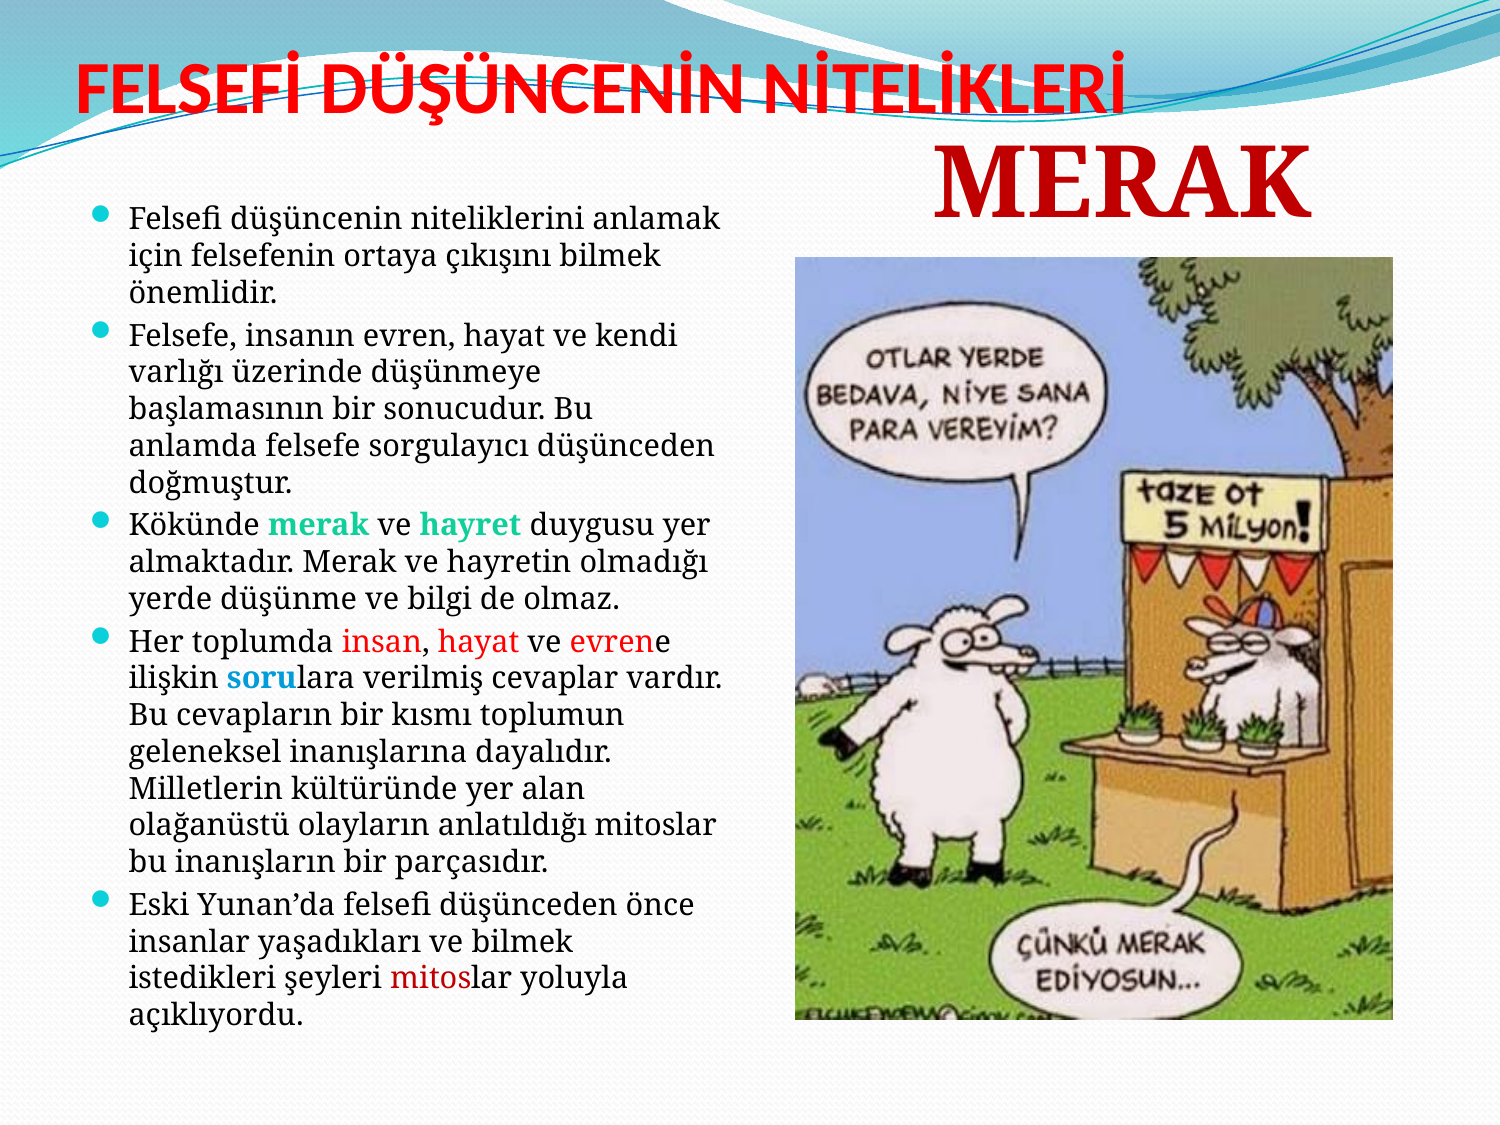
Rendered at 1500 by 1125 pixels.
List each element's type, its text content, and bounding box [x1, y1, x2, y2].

picture [795, 257, 1393, 1020]
list Felsefi düşüncenin niteliklerini anlamak için felsefenin ortaya çıkışını bilmek önemlidir. Felsefe, insanın evren, hayat ve kendi varlığı üzerinde düşünmeye başlamasının bir sonucudur. Bu anlamda felsefe sorgulayıcı düşünceden doğmuştur. Kökünde merak ve hayret duygusu yer almaktadır. Merak ve hayretin olmadığı yerde düşünme ve bilgi de olmaz. Her toplumda insan, hayat ve evrene ilişkin sorulara verilmiş cevaplar vardır. Bu cevapların bir kısmı toplumun geleneksel inanışlarına dayalıdır. Milletlerin kültüründe yer alan olağanüstü olayların anlatıldığı mitoslar bu inanışların bir parçasıdır. Eski Yunan’da felsefi düşünceden önce insanlar yaşadıkları ve bilmek istedikleri şeyleri mitoslar yoluyla açıklıyordu. [75, 199, 738, 1044]
title FELSEFİ DÜŞÜNCENİN NİTELİKLERİ [75, 23, 1425, 129]
list MERAK [761, 117, 1425, 1067]
